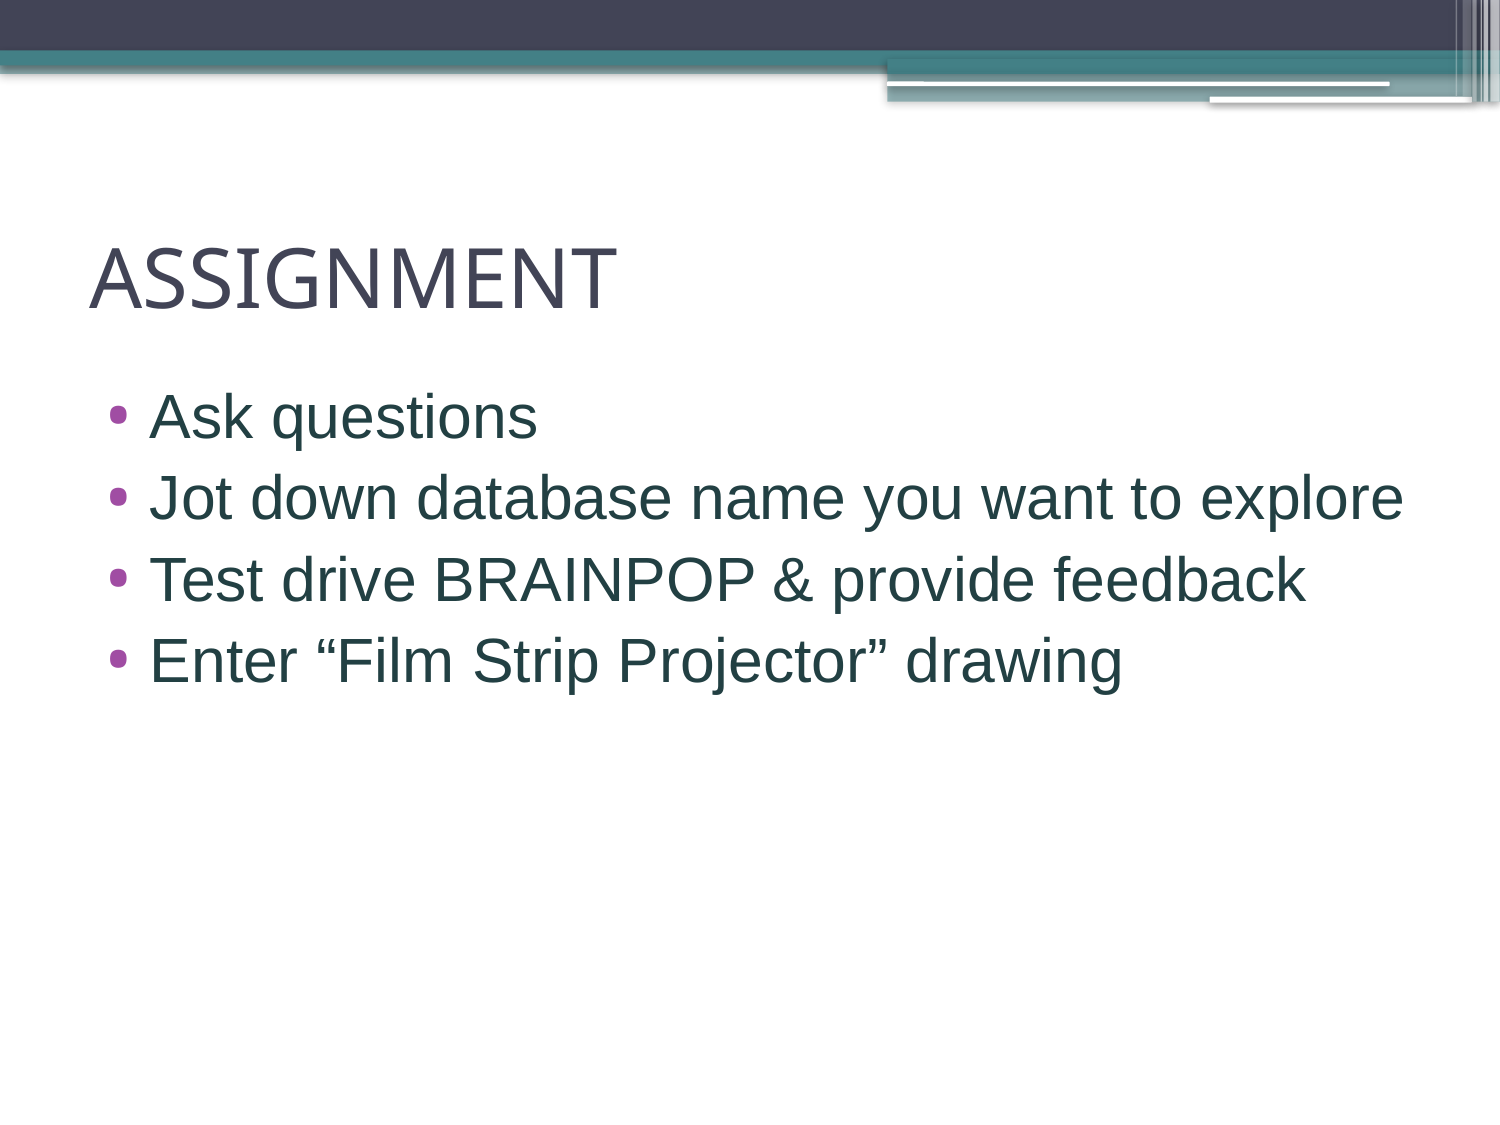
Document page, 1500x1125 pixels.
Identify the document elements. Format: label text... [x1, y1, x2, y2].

title ASSIGNMENT [75, 187, 1425, 363]
list Ask questions Jot down database name you want to explore Test drive BRAINPOP & provide feedback Enter “Film Strip Projector” drawing [75, 368, 1425, 1079]
